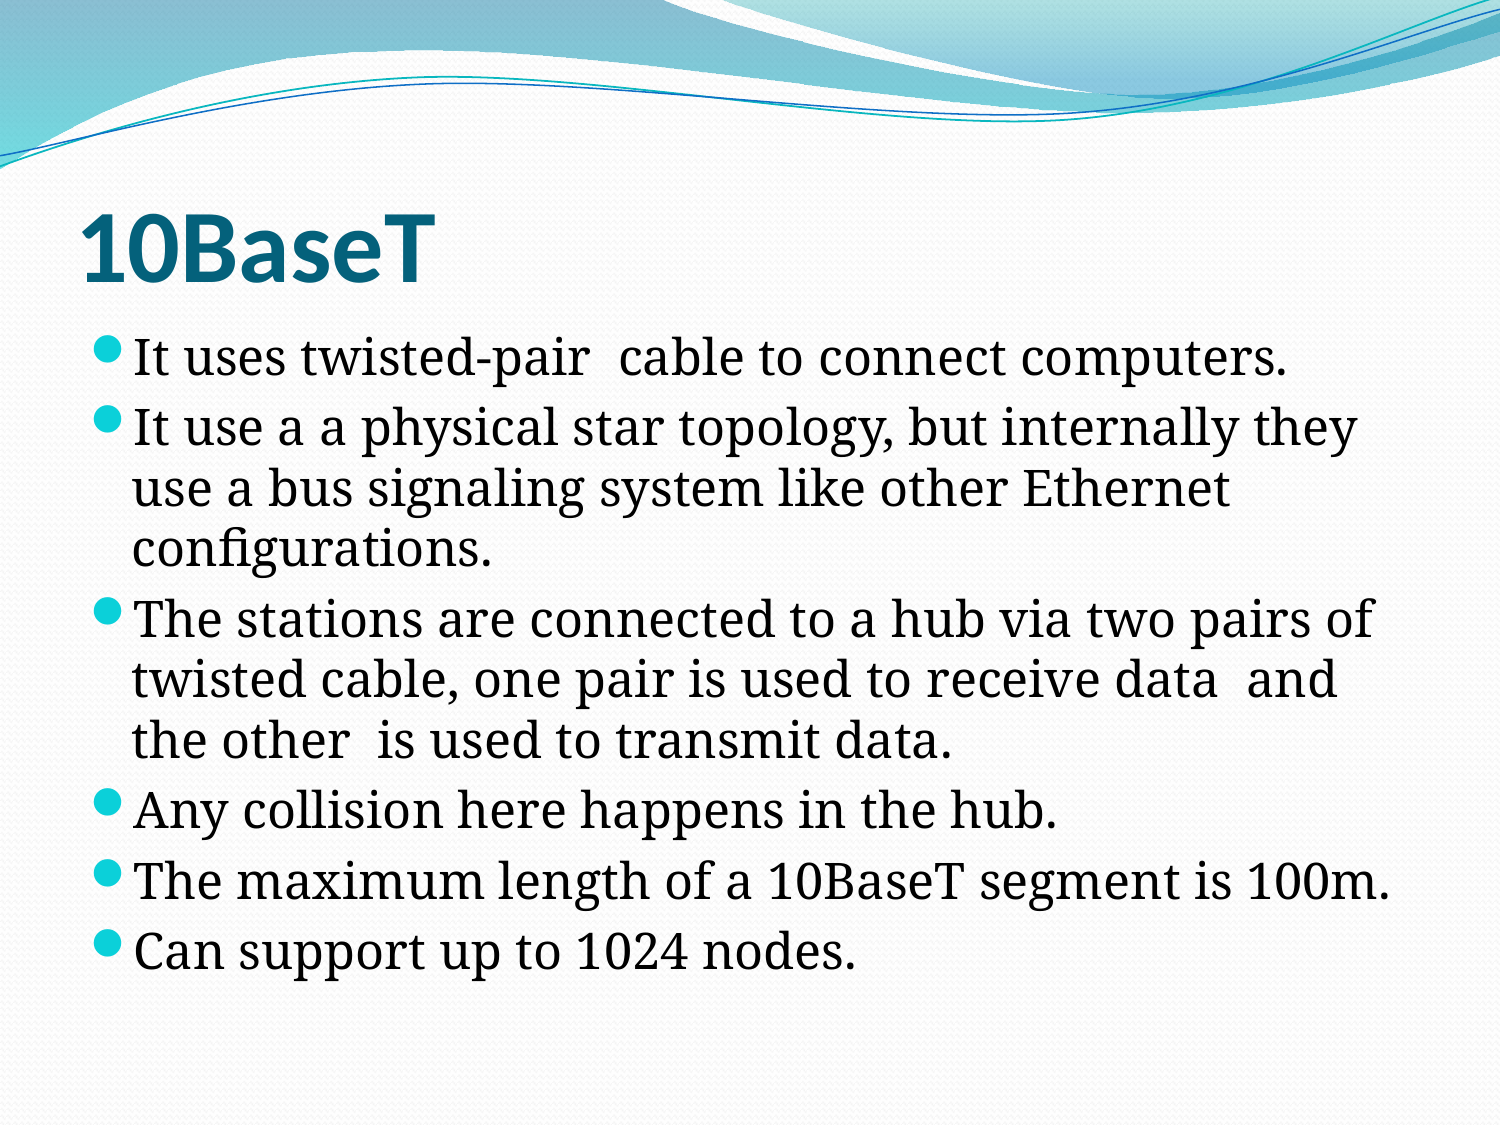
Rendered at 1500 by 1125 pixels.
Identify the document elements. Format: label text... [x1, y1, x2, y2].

title 10BaseT [75, 115, 1425, 303]
list It uses twisted-pair cable to connect computers. It use a a physical star topology, but internally they use a bus signaling system like other Ethernet configurations. The stations are connected to a hub via two pairs of twisted cable, one pair is used to receive data and the other is used to transmit data. Any collision here happens in the hub. The maximum length of a 10BaseT segment is 100m. Can support up to 1024 nodes. [75, 317, 1425, 1038]
